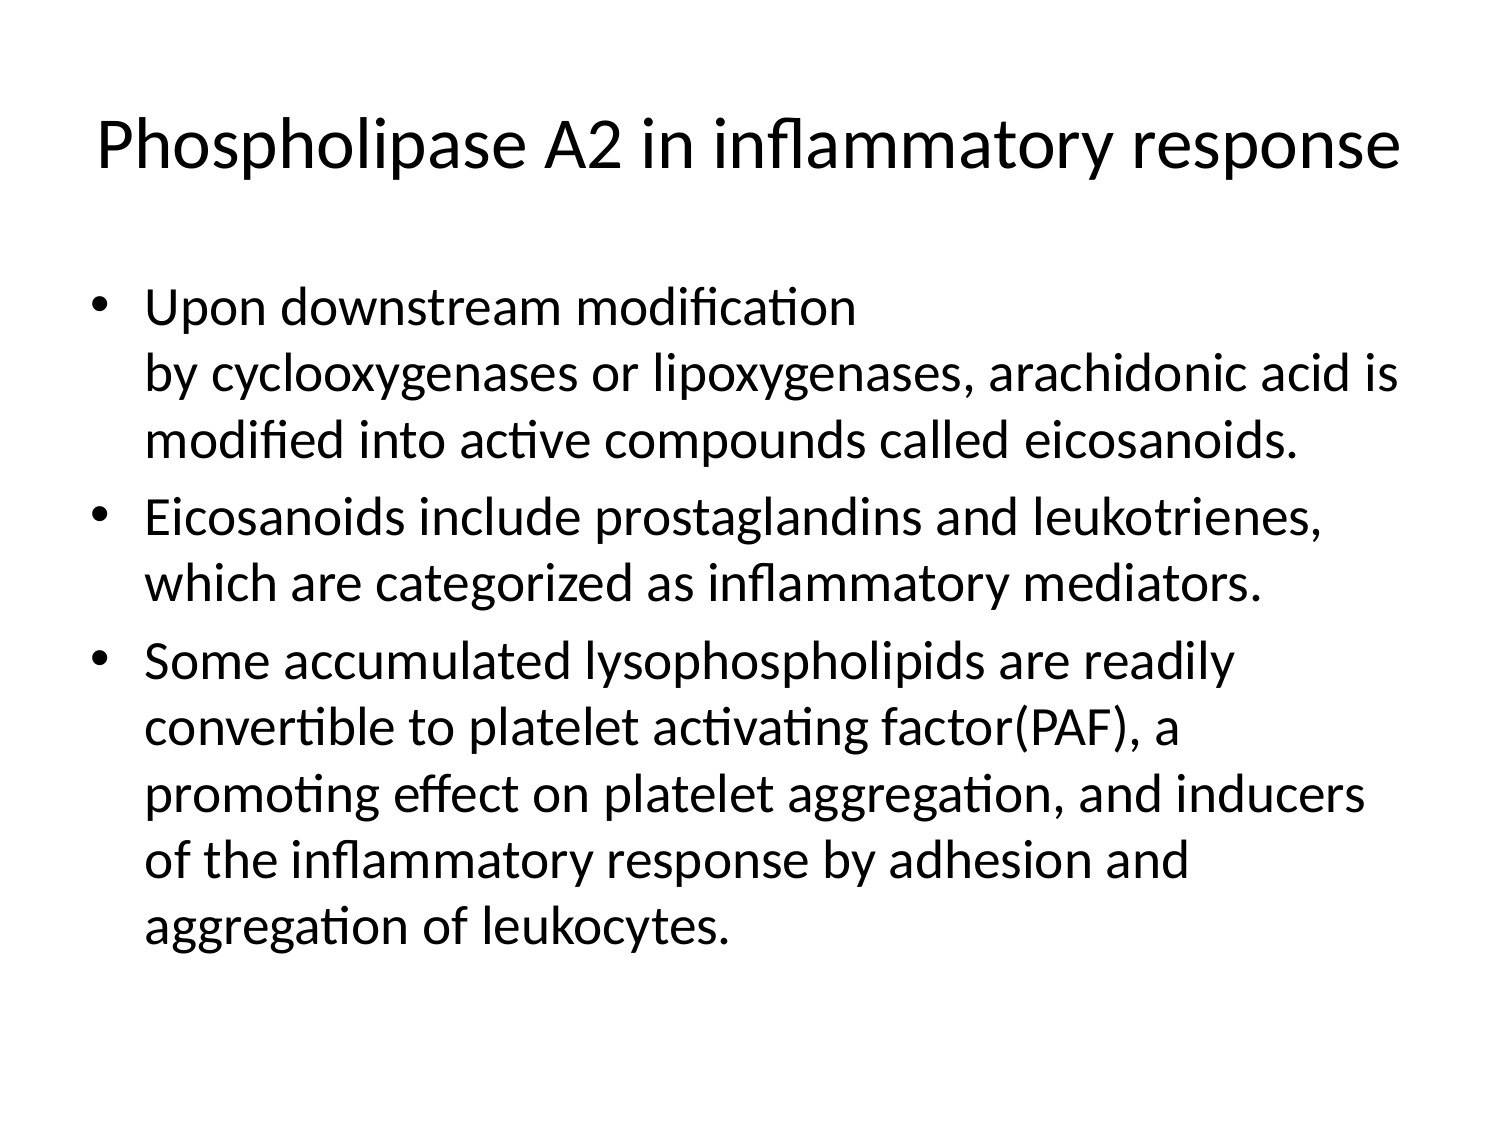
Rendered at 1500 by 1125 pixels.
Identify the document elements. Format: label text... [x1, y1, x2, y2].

title Phospholipase A2 in inflammatory response [75, 45, 1425, 233]
list Upon downstream modification by cyclooxygenases or lipoxygenases, arachidonic acid is modified into active compounds called eicosanoids. Eicosanoids include prostaglandins and leukotrienes, which are categorized as inflammatory mediators. Some accumulated lysophospholipids are readily convertible to platelet activating factor(PAF), a promoting effect on platelet aggregation, and inducers of the inflammatory response by adhesion and aggregation of leukocytes. [75, 262, 1425, 1005]
